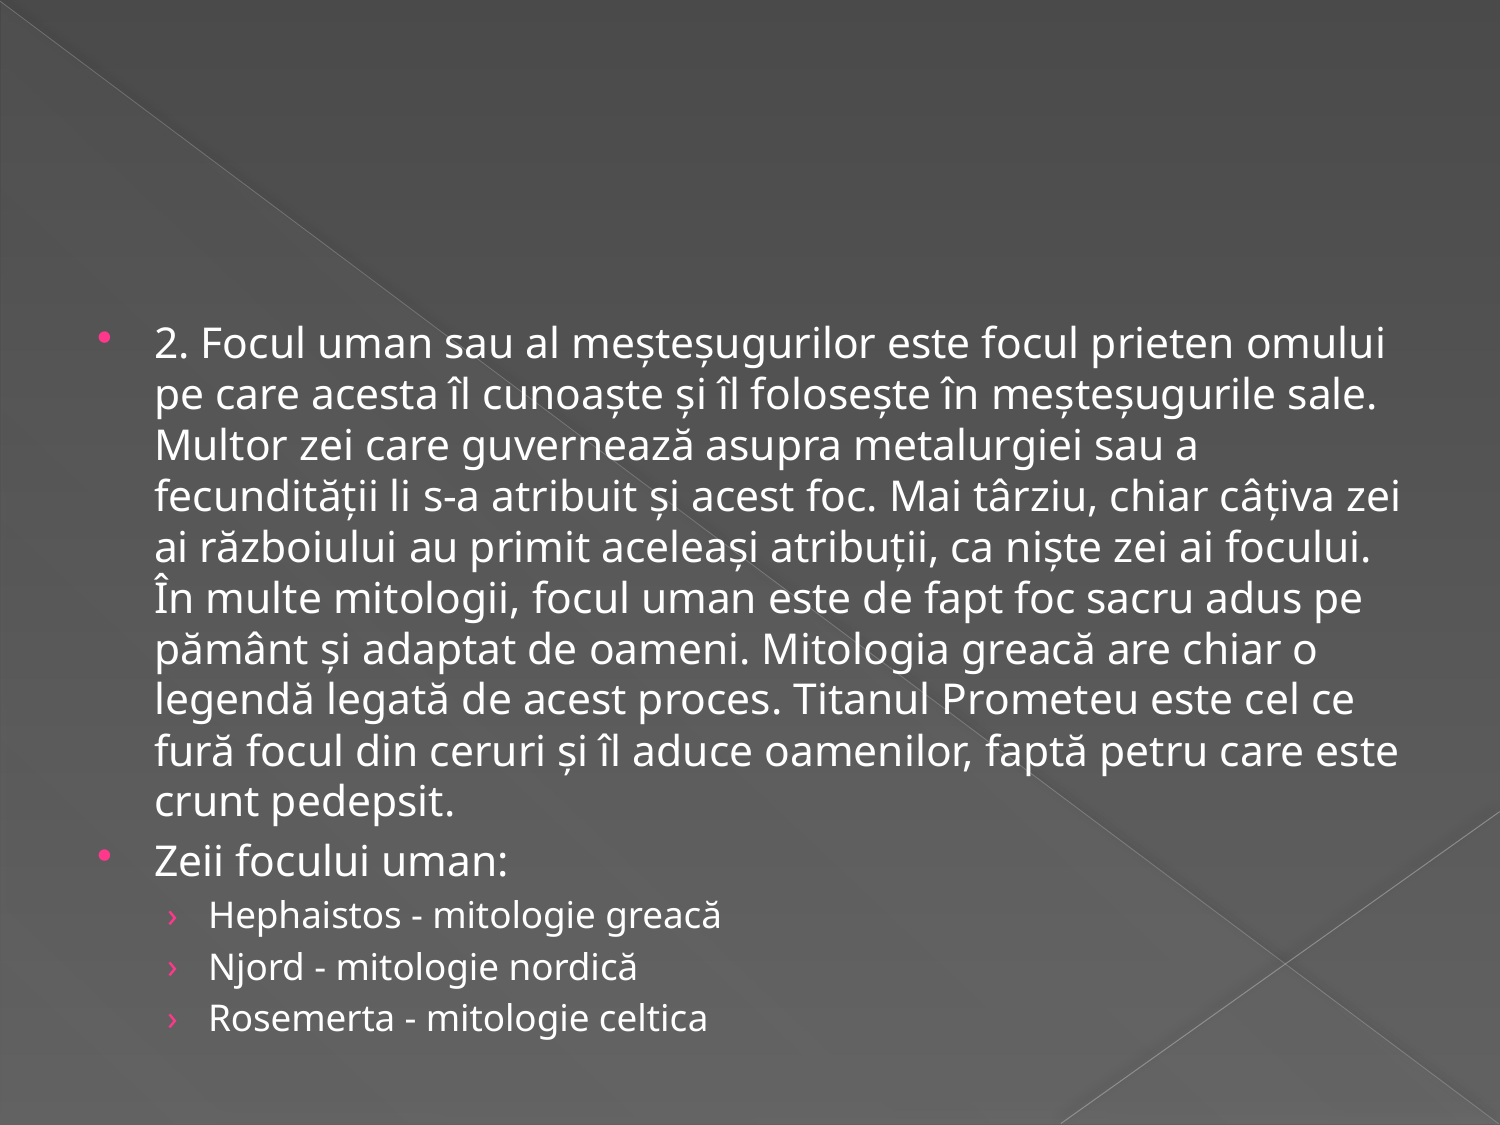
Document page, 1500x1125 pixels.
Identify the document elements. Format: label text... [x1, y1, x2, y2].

list 2. Focul uman sau al meşteşugurilor este focul prieten omului pe care acesta îl cunoaşte şi îl foloseşte în meşteşugurile sale. Multor zei care guvernează asupra metalurgiei sau a fecundităţii li s-a atribuit şi acest foc. Mai târziu, chiar câţiva zei ai războiului au primit aceleaşi atribuţii, ca nişte zei ai focului. În multe mitologii, focul uman este de fapt foc sacru adus pe pământ şi adaptat de oameni. Mitologia greacă are chiar o legendă legată de acest proces. Titanul Prometeu este cel ce fură focul din ceruri şi îl aduce oamenilor, faptă petru care este crunt pedepsit. Zeii focului uman: Hephaistos - mitologie greacă Njord - mitologie nordică Rosemerta - mitologie celtica [75, 308, 1425, 1059]
